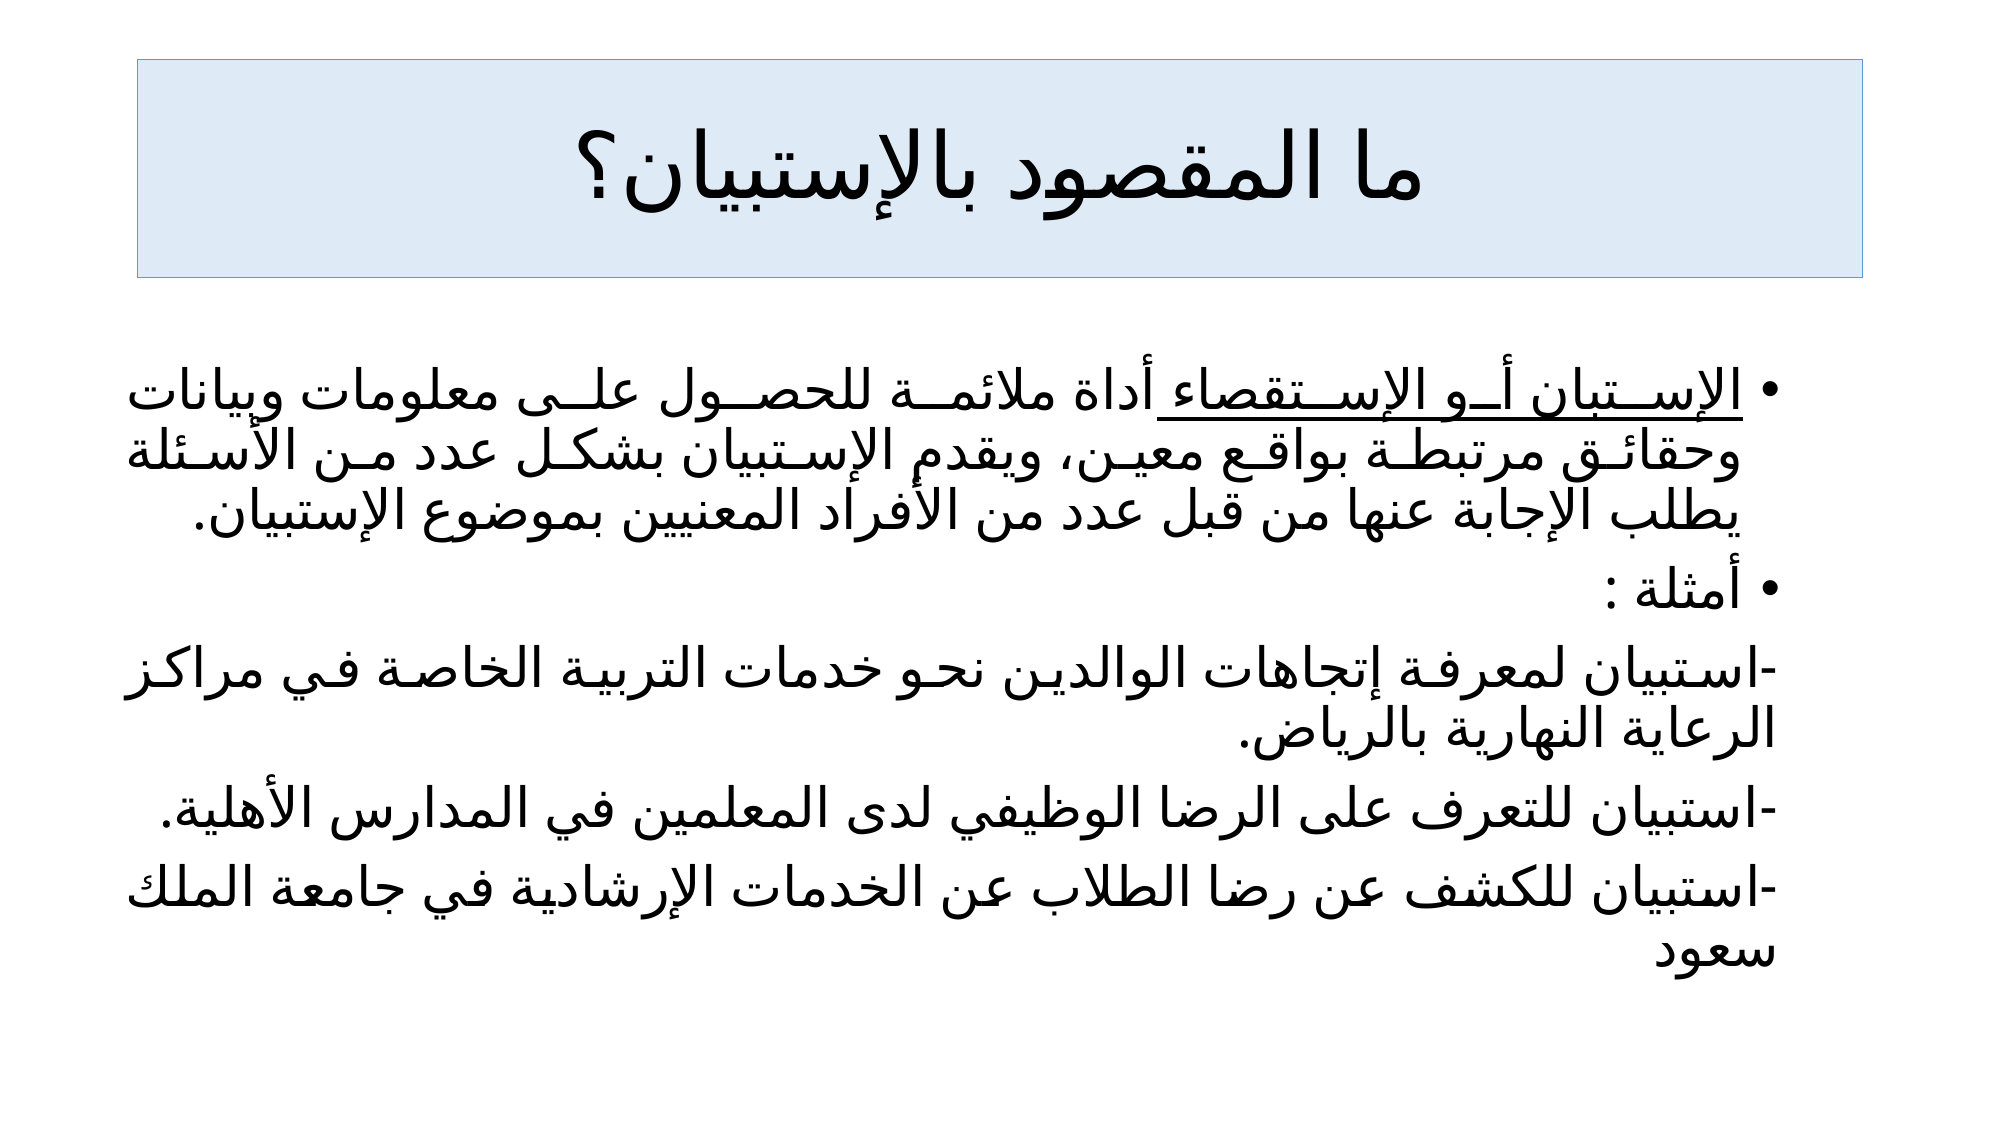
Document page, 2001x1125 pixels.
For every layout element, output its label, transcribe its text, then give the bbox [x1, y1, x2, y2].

list الإستبان أو الإستقصاء أداة ملائمة للحصول على معلومات وبيانات وحقائق مرتبطة بواقع معين، ويقدم الإستبيان بشكل عدد من الأسئلة يطلب الإجابة عنها من قبل عدد من الأفراد المعنيين بموضوع الإستبيان. أمثلة : -استبيان لمعرفة إتجاهات الوالدين نحو خدمات التربية الخاصة في مراكز الرعاية النهارية بالرياض. -استبيان للتعرف على الرضا الوظيفي لدى المعلمين في المدارس الأهلية. -استبيان للكشف عن رضا الطلاب عن الخدمات الإرشادية في جامعة الملك سعود [111, 354, 1795, 1080]
title ما المقصود بالإستبيان؟ [137, 59, 1863, 278]
